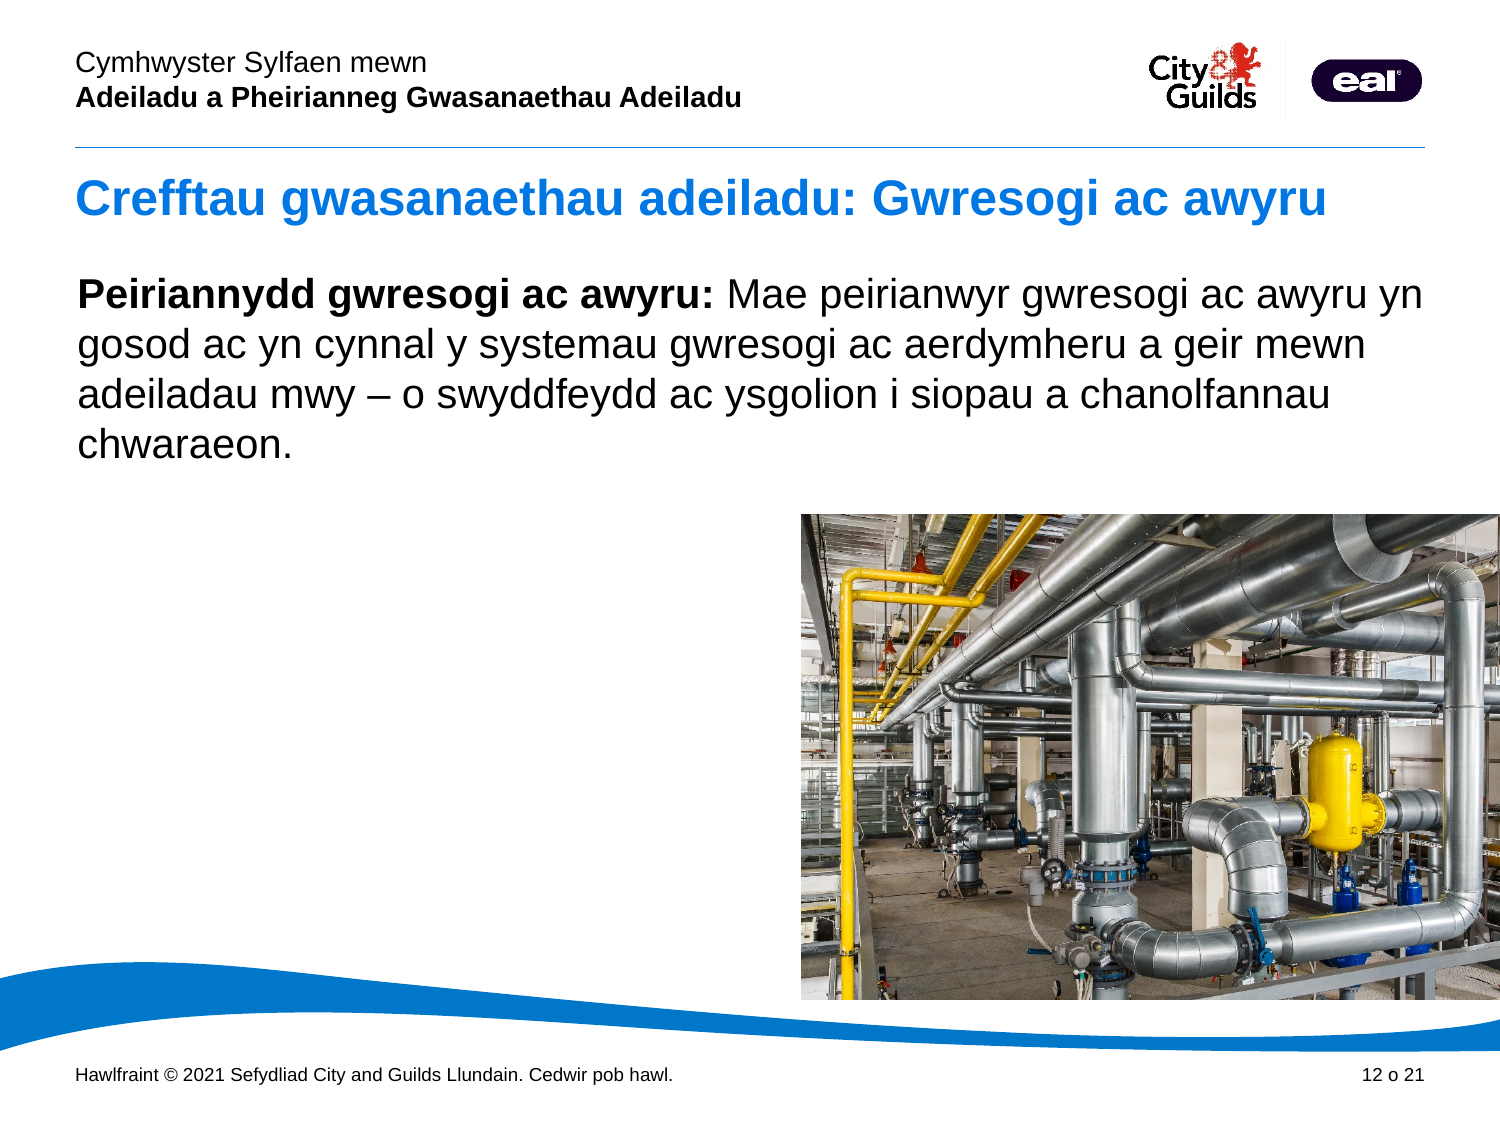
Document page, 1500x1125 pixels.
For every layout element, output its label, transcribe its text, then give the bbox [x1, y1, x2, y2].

title Crefftau gwasanaethau adeiladu: Gwresogi ac awyru [74, 165, 1426, 229]
list Peiriannydd gwresogi ac awyru: Mae peirianwyr gwresogi ac awyru yn gosod ac yn cynnal y systemau gwresogi ac aerdymheru a geir mewn adeiladau mwy – o swyddfeydd ac ysgolion i siopau a chanolfannau chwaraeon. [77, 266, 1428, 965]
picture [1149, 38, 1422, 121]
picture [800, 514, 1500, 1000]
